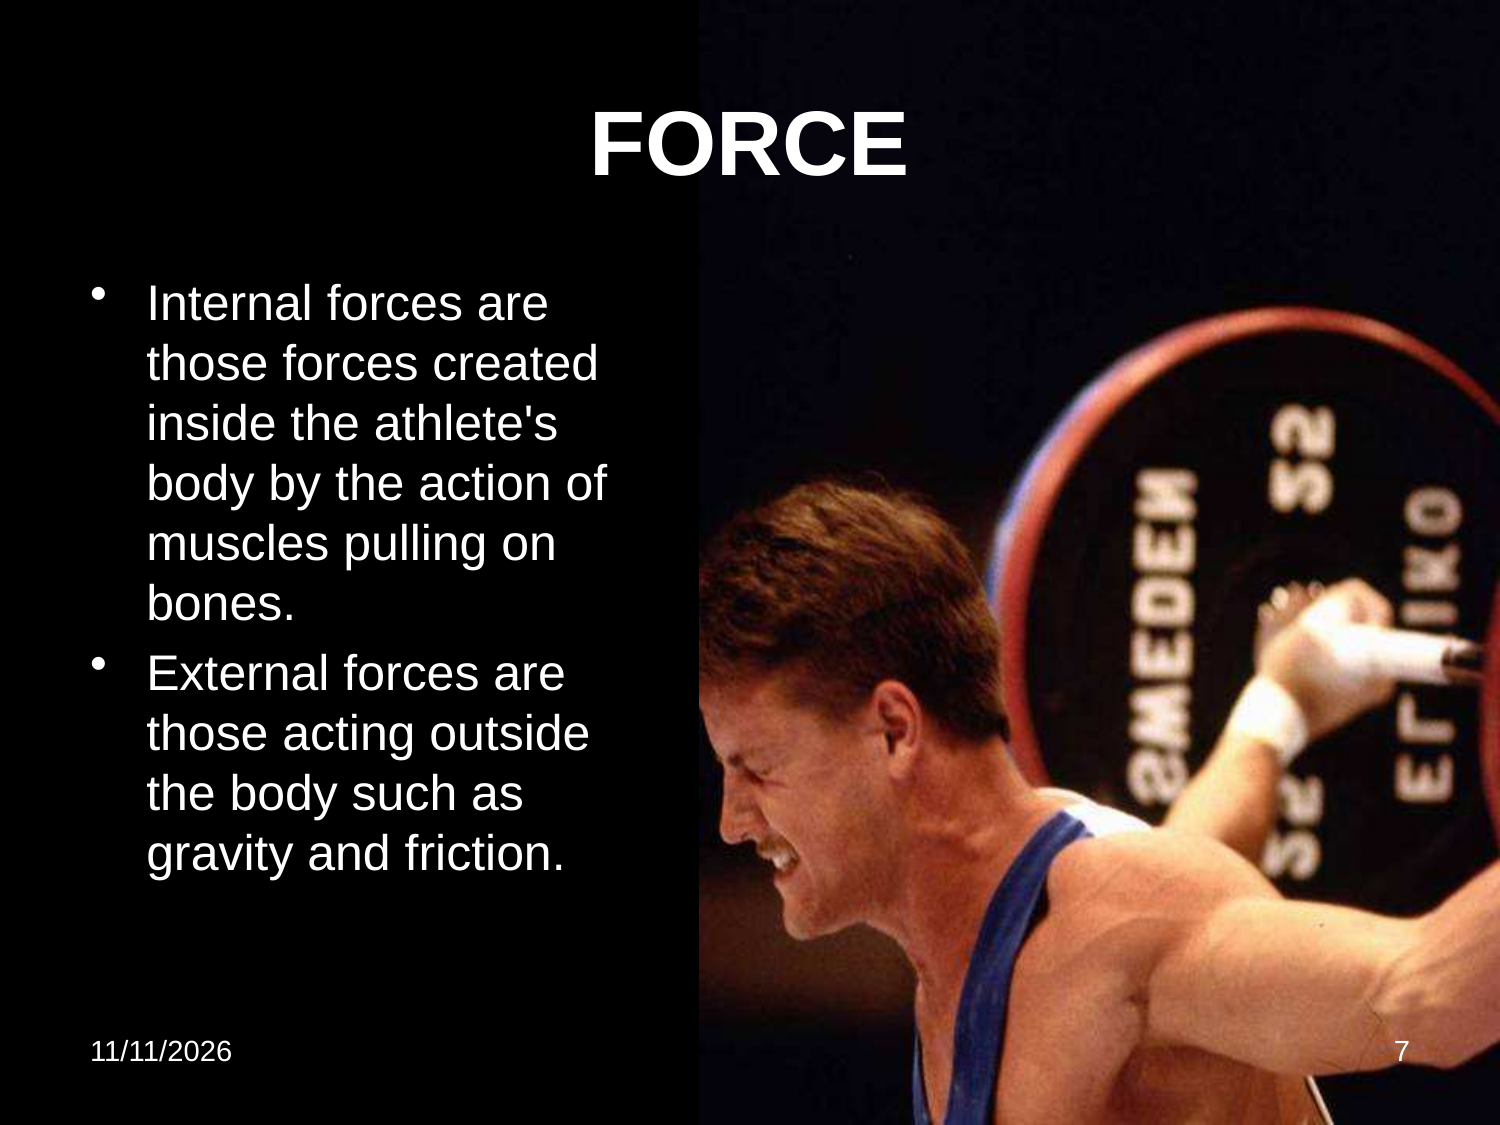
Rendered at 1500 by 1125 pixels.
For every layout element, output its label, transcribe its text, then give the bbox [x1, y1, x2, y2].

title FORCE [74, 44, 1426, 233]
slide_number 7 [1074, 1024, 1426, 1103]
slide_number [74, 1024, 426, 1103]
list Internal forces are those forces created inside the athlete's body by the action of muscles pulling on bones. External forces are those acting outside the body such as gravity and friction. [74, 262, 657, 1006]
picture [699, 0, 1500, 1125]
